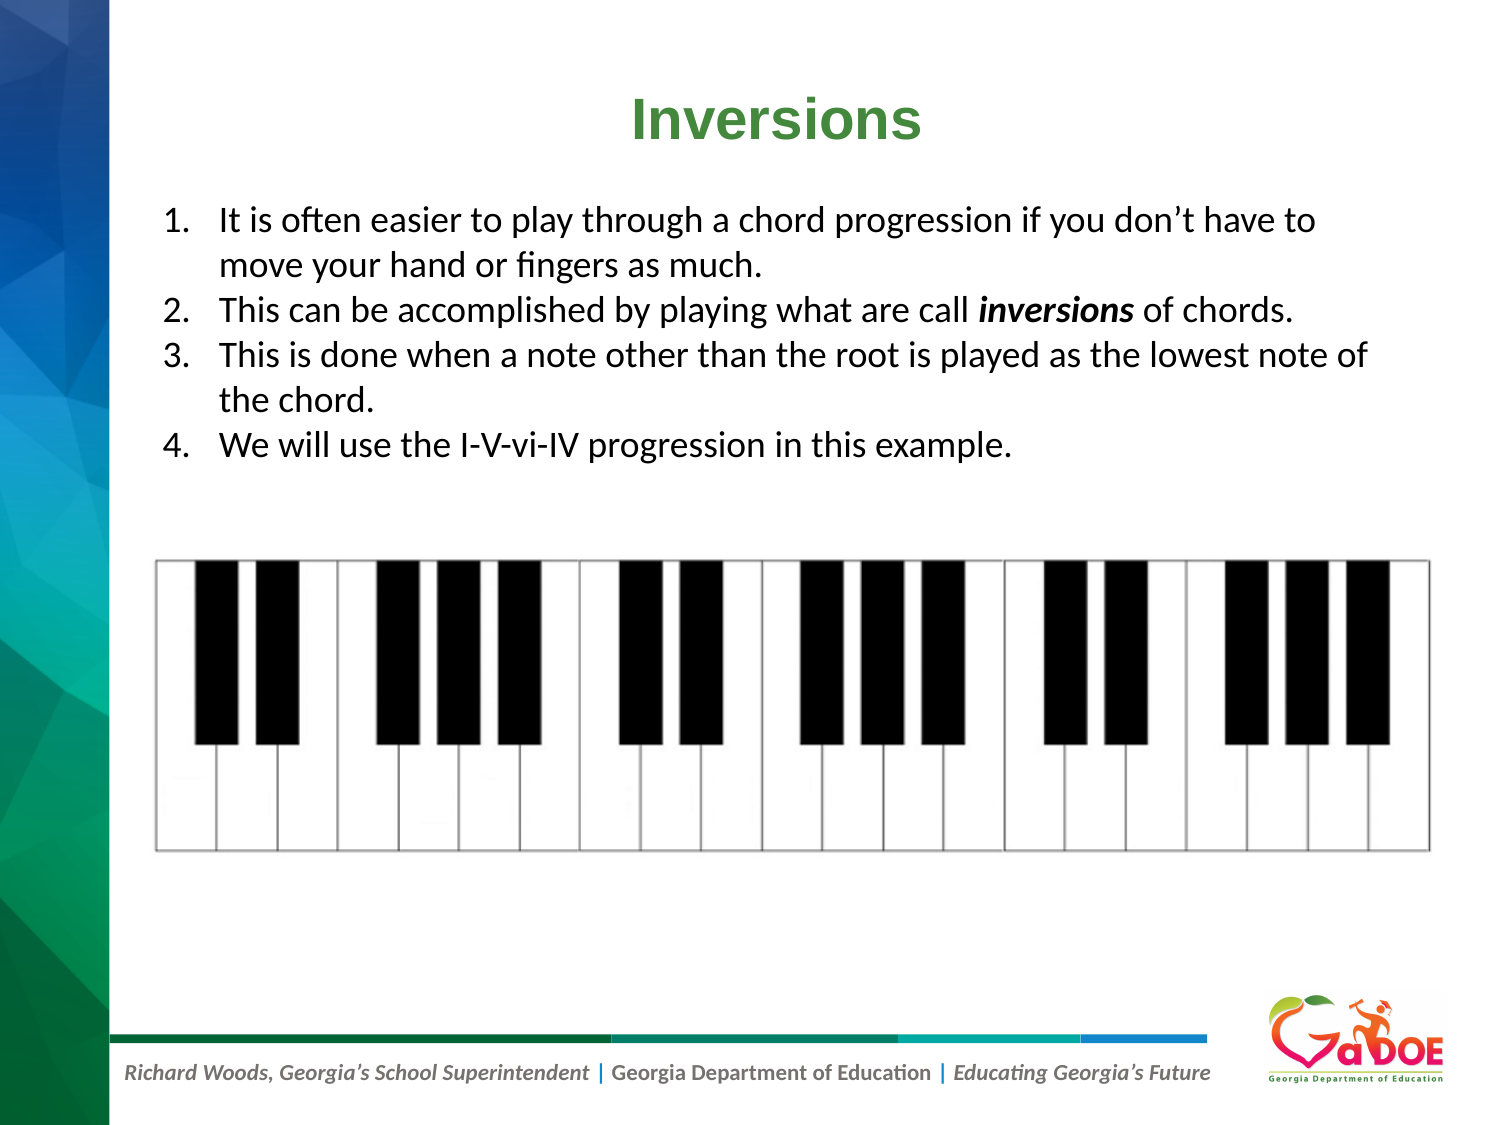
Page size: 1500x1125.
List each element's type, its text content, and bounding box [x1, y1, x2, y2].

picture [1263, 987, 1447, 1089]
picture [0, 0, 110, 1125]
title Inversions [393, 53, 1162, 187]
text_box It is often easier to play through a chord progression if you don’t have to move your hand or fingers as much. This can be accomplished by playing what are call inversions of chords. This is done when a note other than the root is played as the lowest note of the chord. We will use the I-V-vi-IV progression in this example. [147, 187, 1399, 473]
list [147, 556, 1440, 864]
